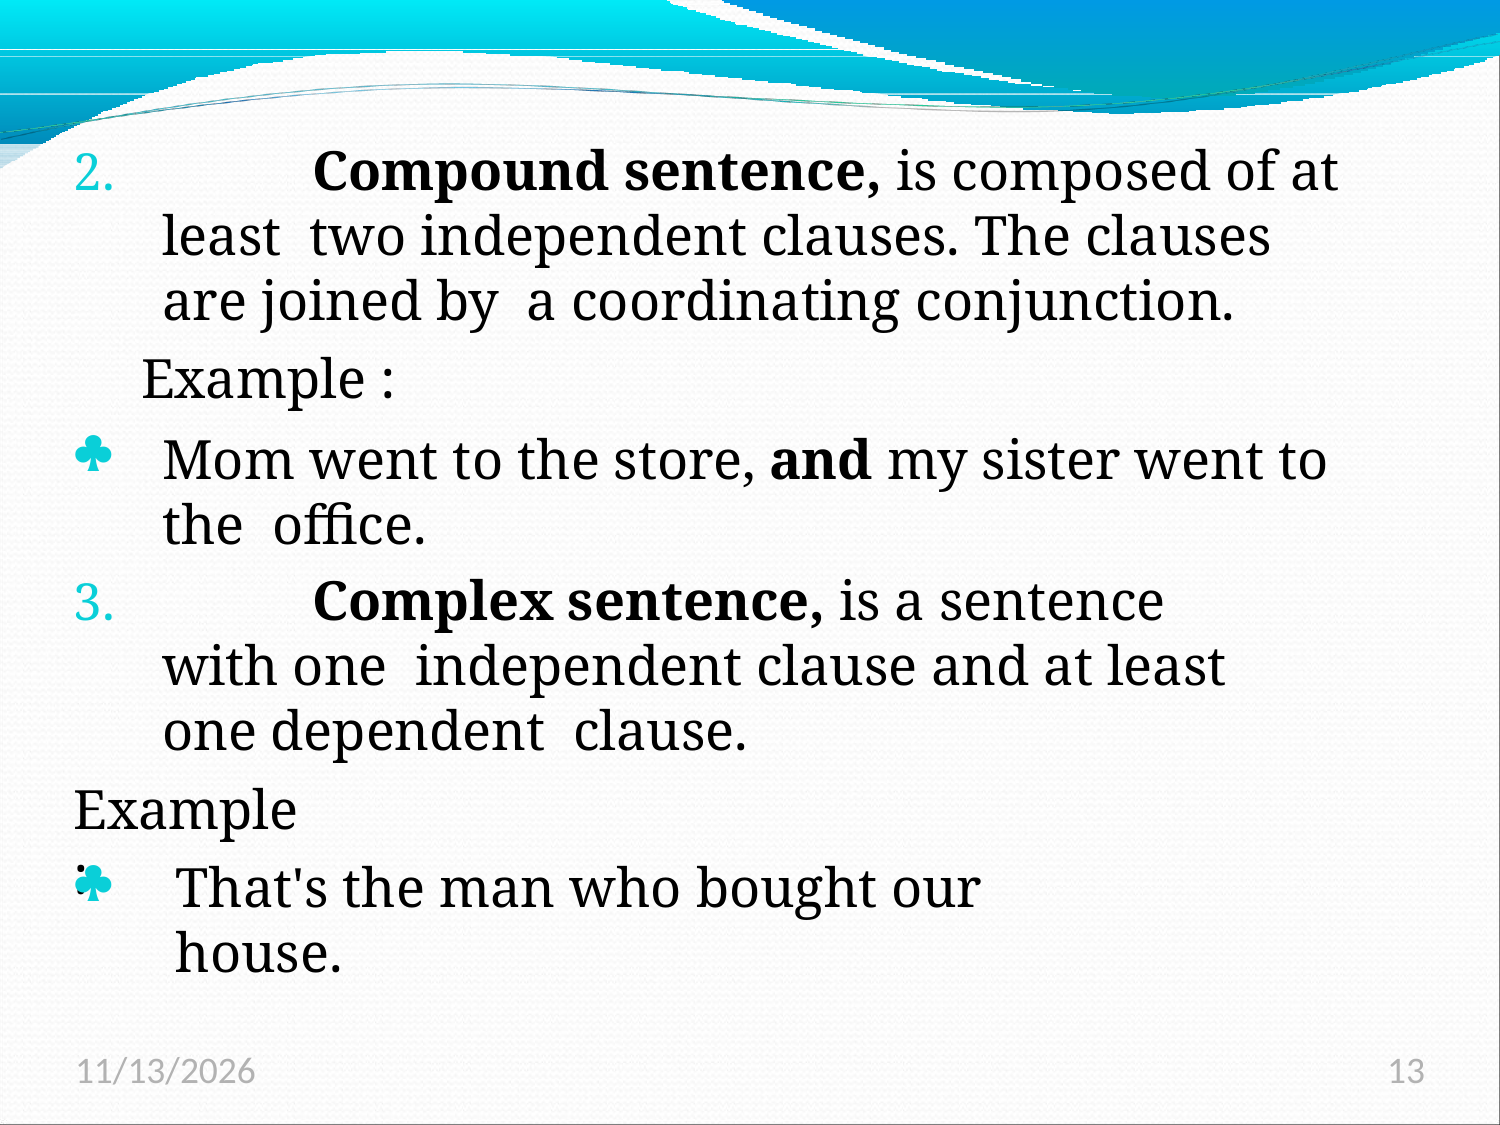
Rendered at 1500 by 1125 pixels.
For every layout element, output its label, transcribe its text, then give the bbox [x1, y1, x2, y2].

title 2. Compound sentence, is composed of at least two independent clauses. The clauses are joined by a coordinating conjunction. [71, 134, 1361, 332]
text_box Example : [71, 772, 305, 905]
slide_number 13 [1080, 1046, 1425, 1103]
text_box  [71, 847, 100, 912]
picture [0, 0, 1500, 1125]
list Example : Mom went to the store, and my sister went to the office. 3. Complex sentence, is a sentence with one independent clause and at least one dependent clause. [71, 329, 1335, 983]
text_box That's the man who bought our house. [173, 851, 1086, 984]
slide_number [75, 1046, 420, 1103]
